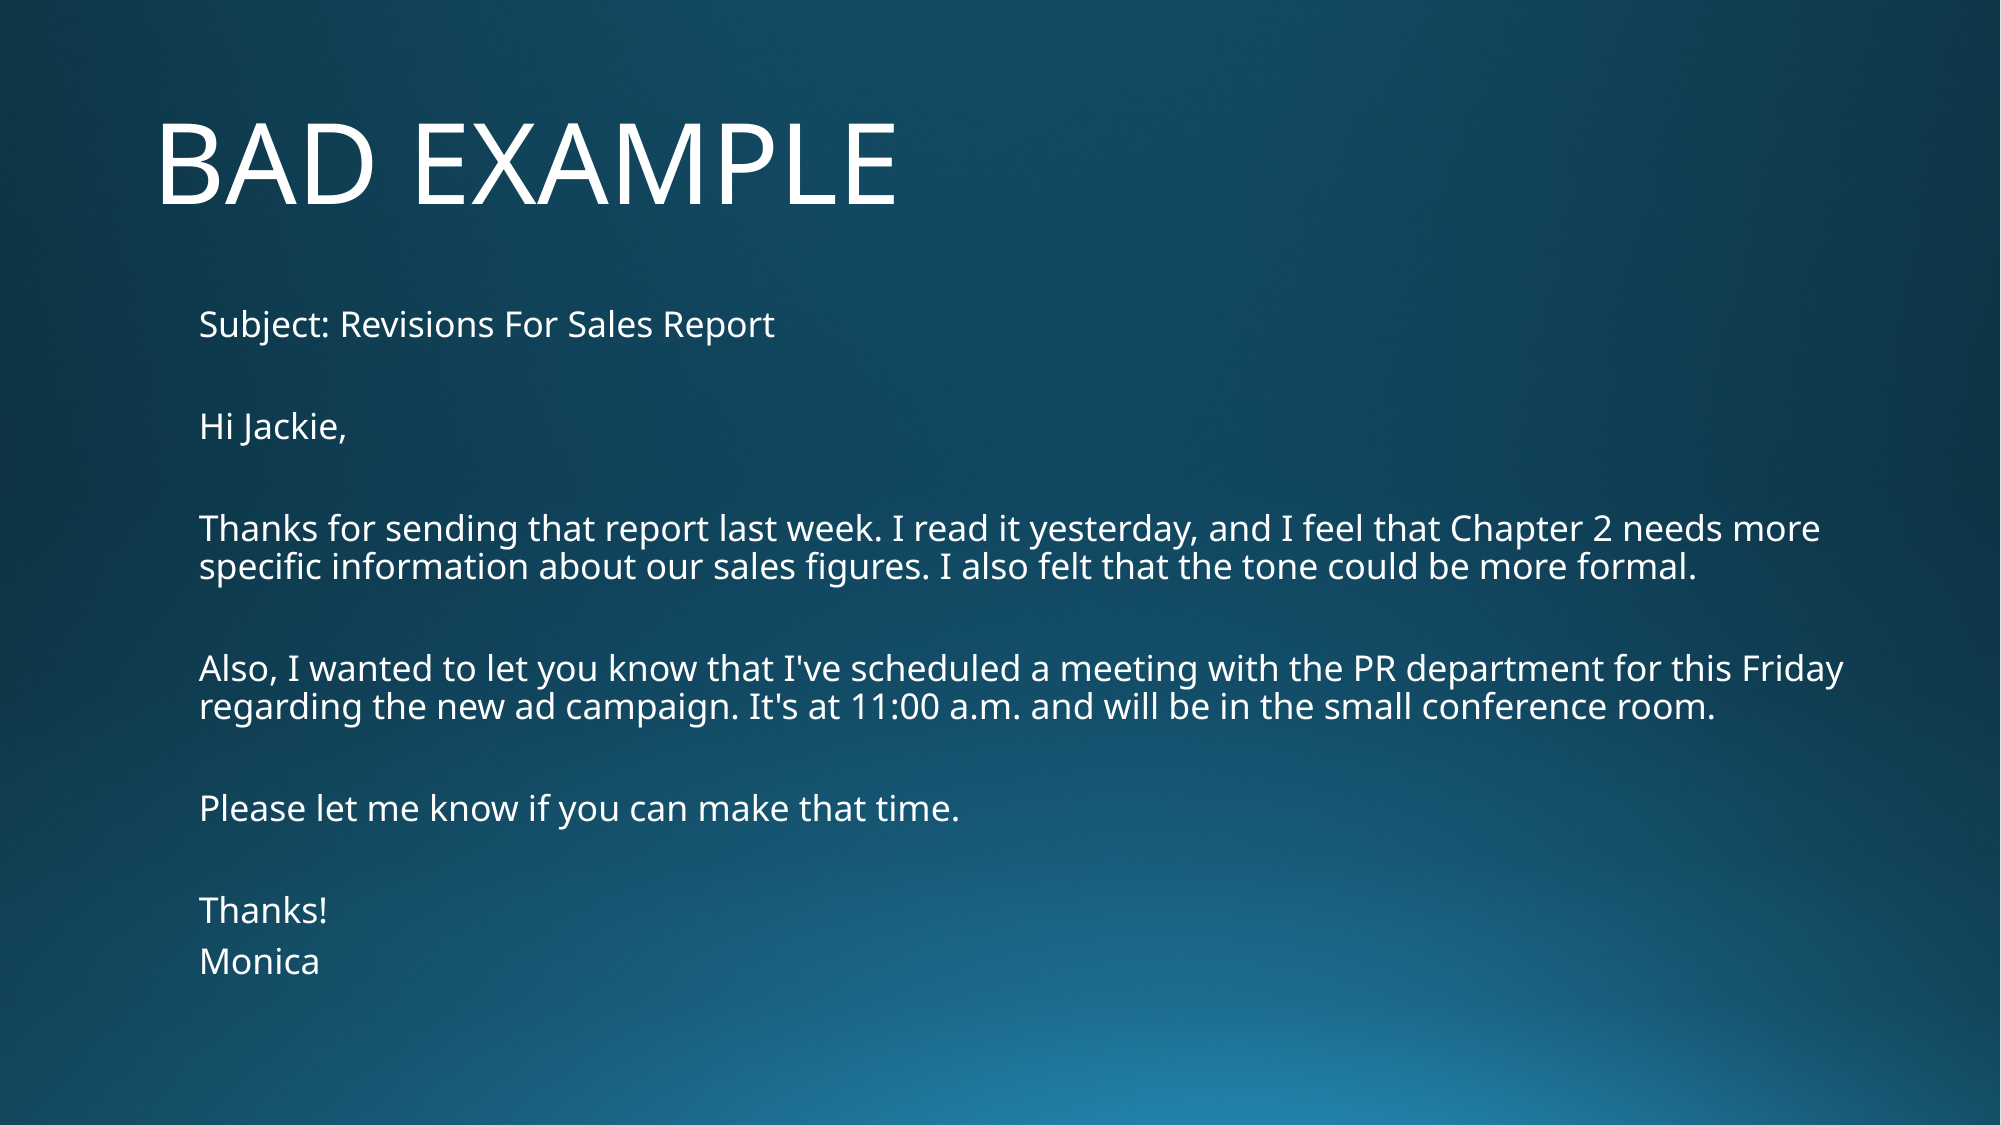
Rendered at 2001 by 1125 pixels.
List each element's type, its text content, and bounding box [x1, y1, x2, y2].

picture [0, 0, 2001, 1125]
list Subject: Revisions For Sales Report Hi Jackie, Thanks for sending that report last week. I read it yesterday, and I feel that Chapter 2 needs more specific information about our sales figures. I also felt that the tone could be more formal. Also, I wanted to let you know that I've scheduled a meeting with the PR department for this Friday regarding the new ad campaign. It's at 11:00 a.m. and will be in the small conference room. Please let me know if you can make that time. Thanks! Monica [183, 299, 1863, 1014]
title BAD EXAMPLE [137, 59, 1863, 278]
